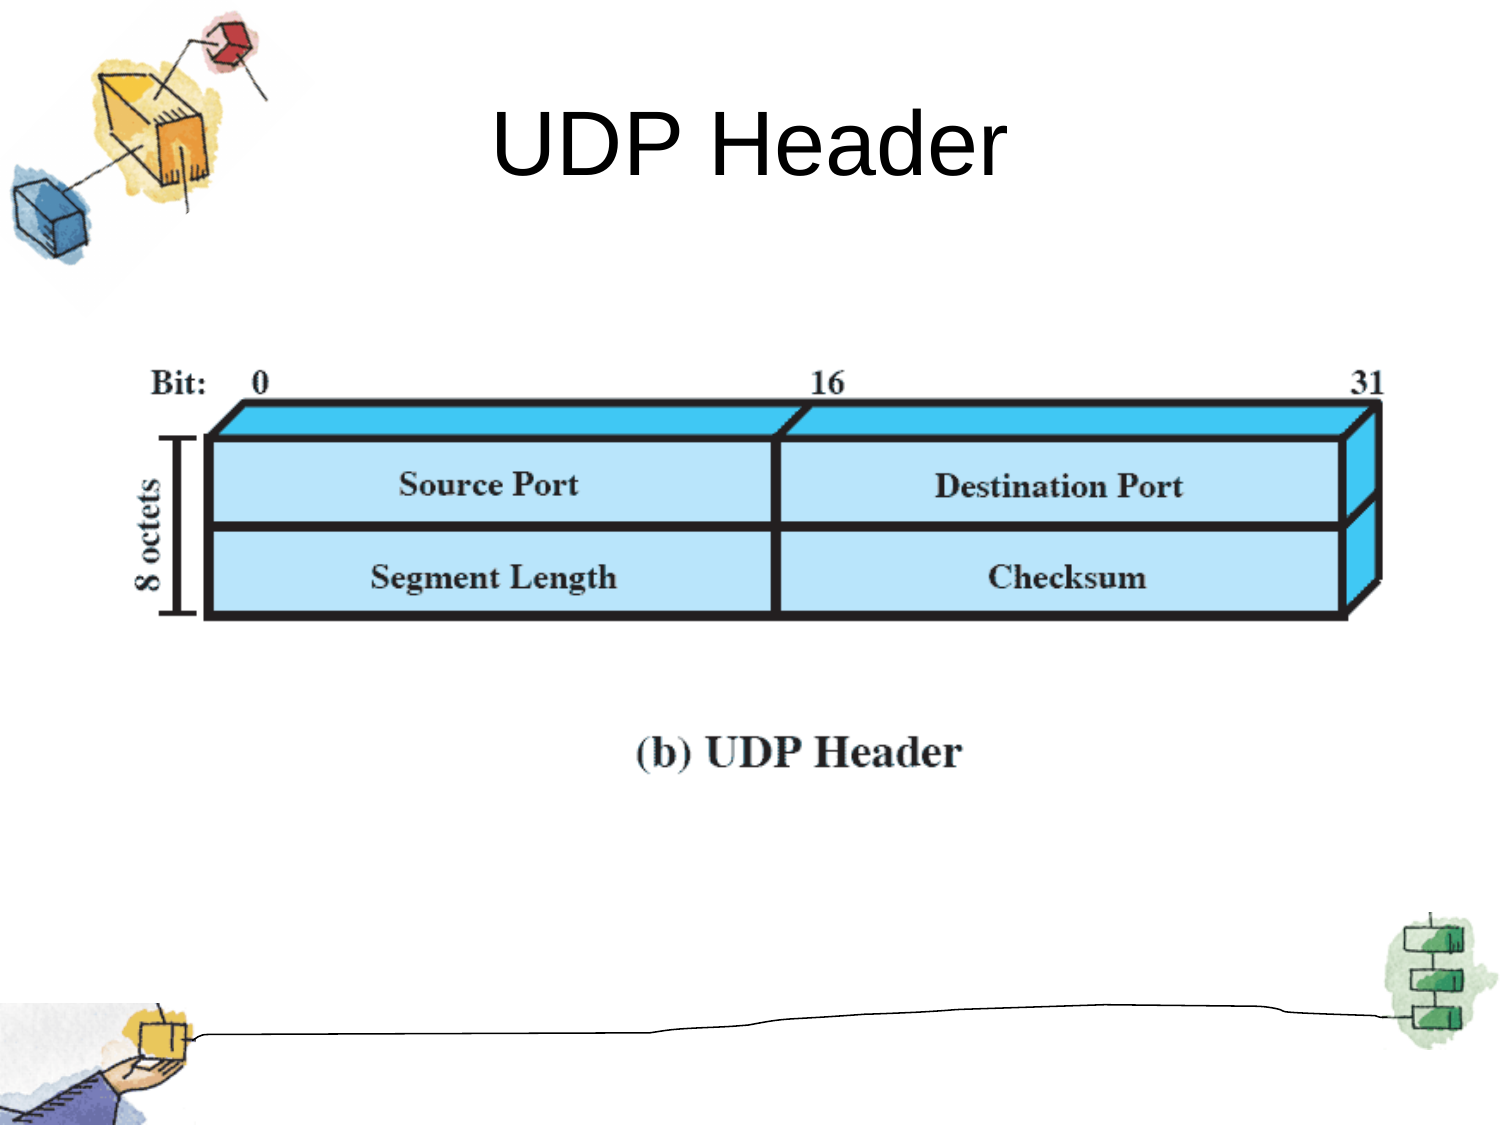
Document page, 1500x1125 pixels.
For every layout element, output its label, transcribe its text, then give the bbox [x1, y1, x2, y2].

picture [1382, 912, 1500, 1050]
title UDP Header [74, 44, 1426, 233]
picture [0, 1003, 196, 1125]
picture [0, 85, 167, 316]
picture [114, 0, 274, 44]
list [99, 312, 1426, 783]
